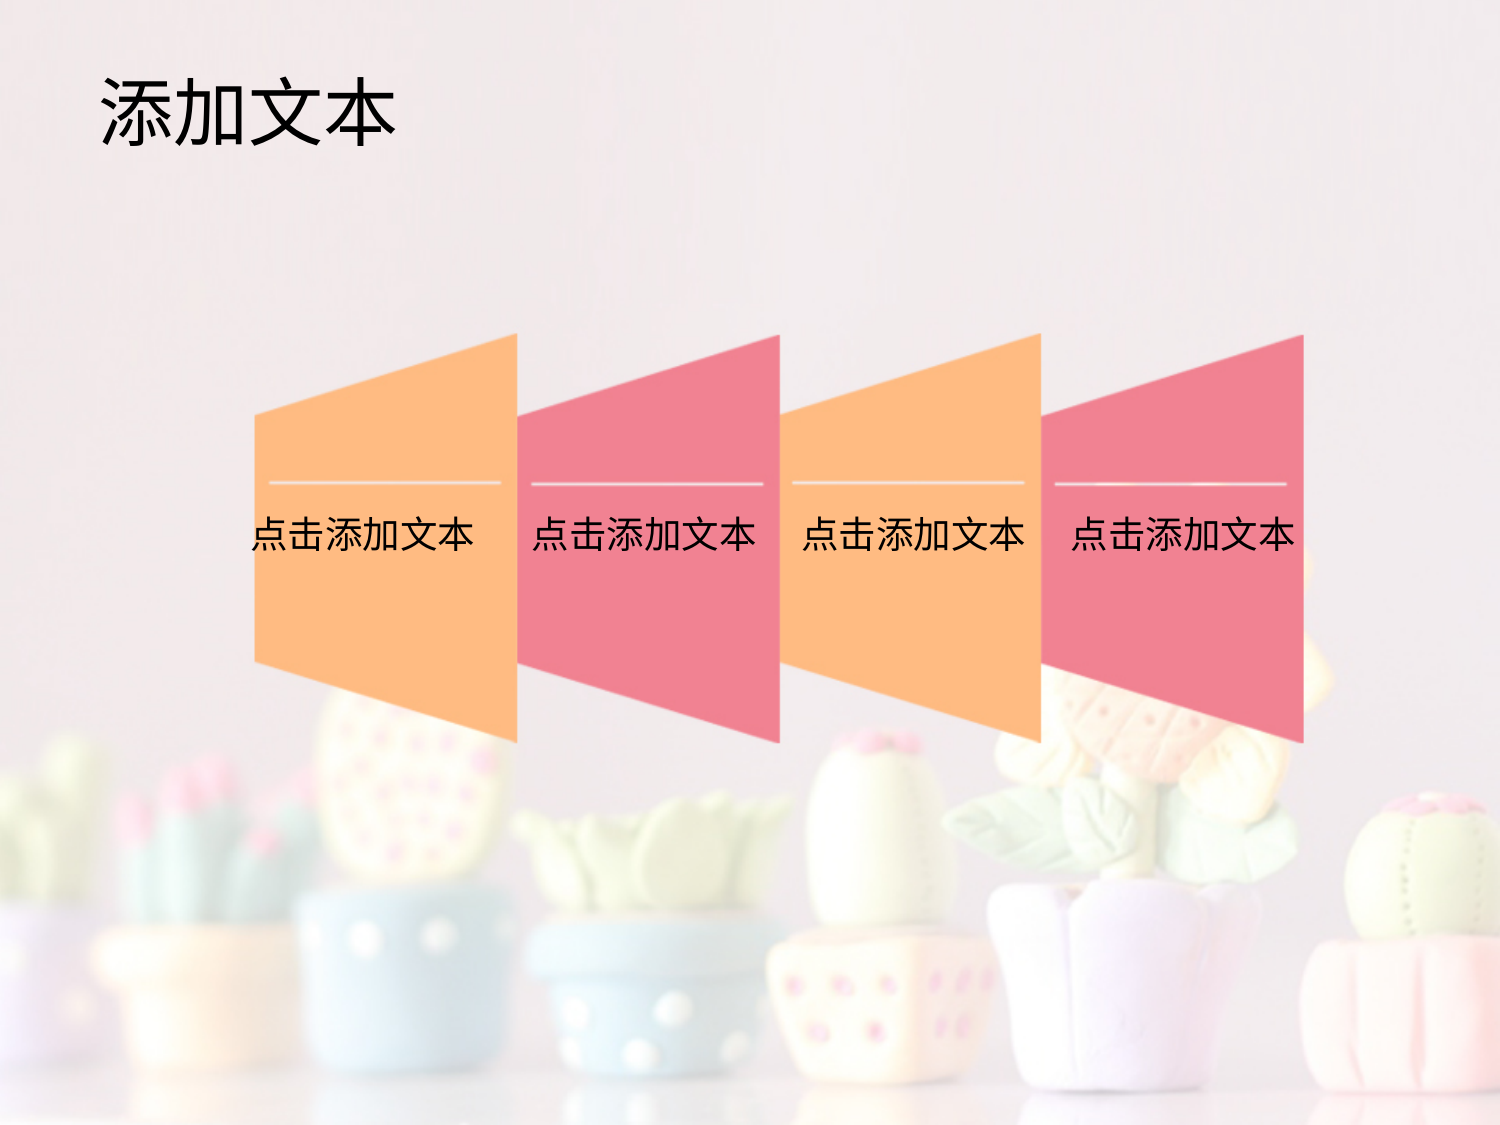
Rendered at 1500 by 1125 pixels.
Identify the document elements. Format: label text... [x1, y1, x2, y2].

text_box 点击添加文本 [1055, 503, 1311, 564]
picture [0, 0, 1500, 1125]
text_box 添加文本 [83, 58, 414, 164]
text_box 点击添加文本 [235, 503, 491, 564]
text_box 点击添加文本 [516, 503, 772, 564]
text_box 点击添加文本 [786, 503, 1042, 564]
